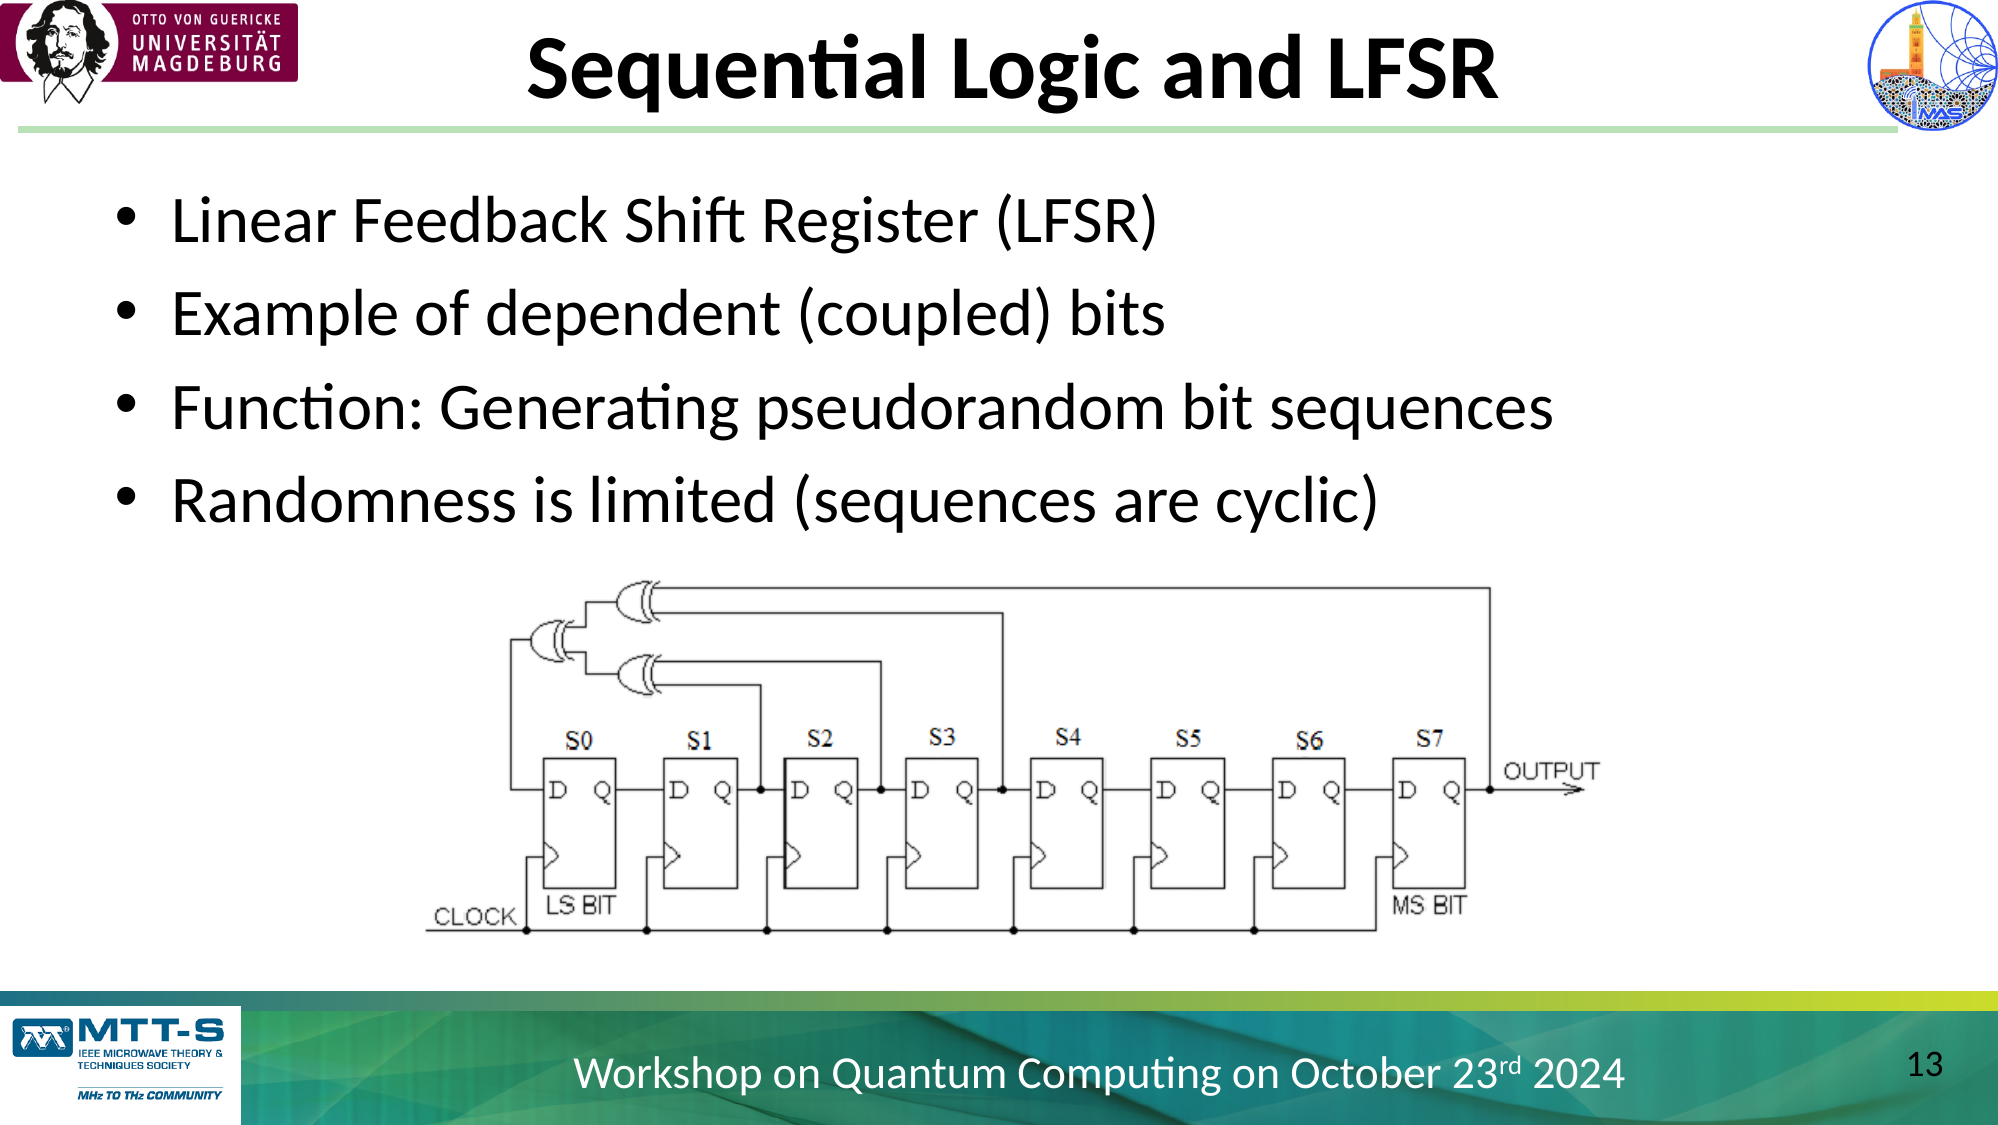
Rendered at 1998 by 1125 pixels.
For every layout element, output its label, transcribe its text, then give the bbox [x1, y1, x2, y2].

picture [423, 574, 1605, 941]
picture [0, 991, 1998, 1125]
title Sequential Logic and LFSR [217, 0, 1811, 140]
picture [0, 0, 217, 104]
picture [1867, 0, 1998, 131]
list Linear Feedback Shift Register (LFSR) Example of dependent (coupled) bits Function: Generating pseudorandom bit sequences Randomness is limited (sequences are cyclic) [99, 168, 1898, 982]
